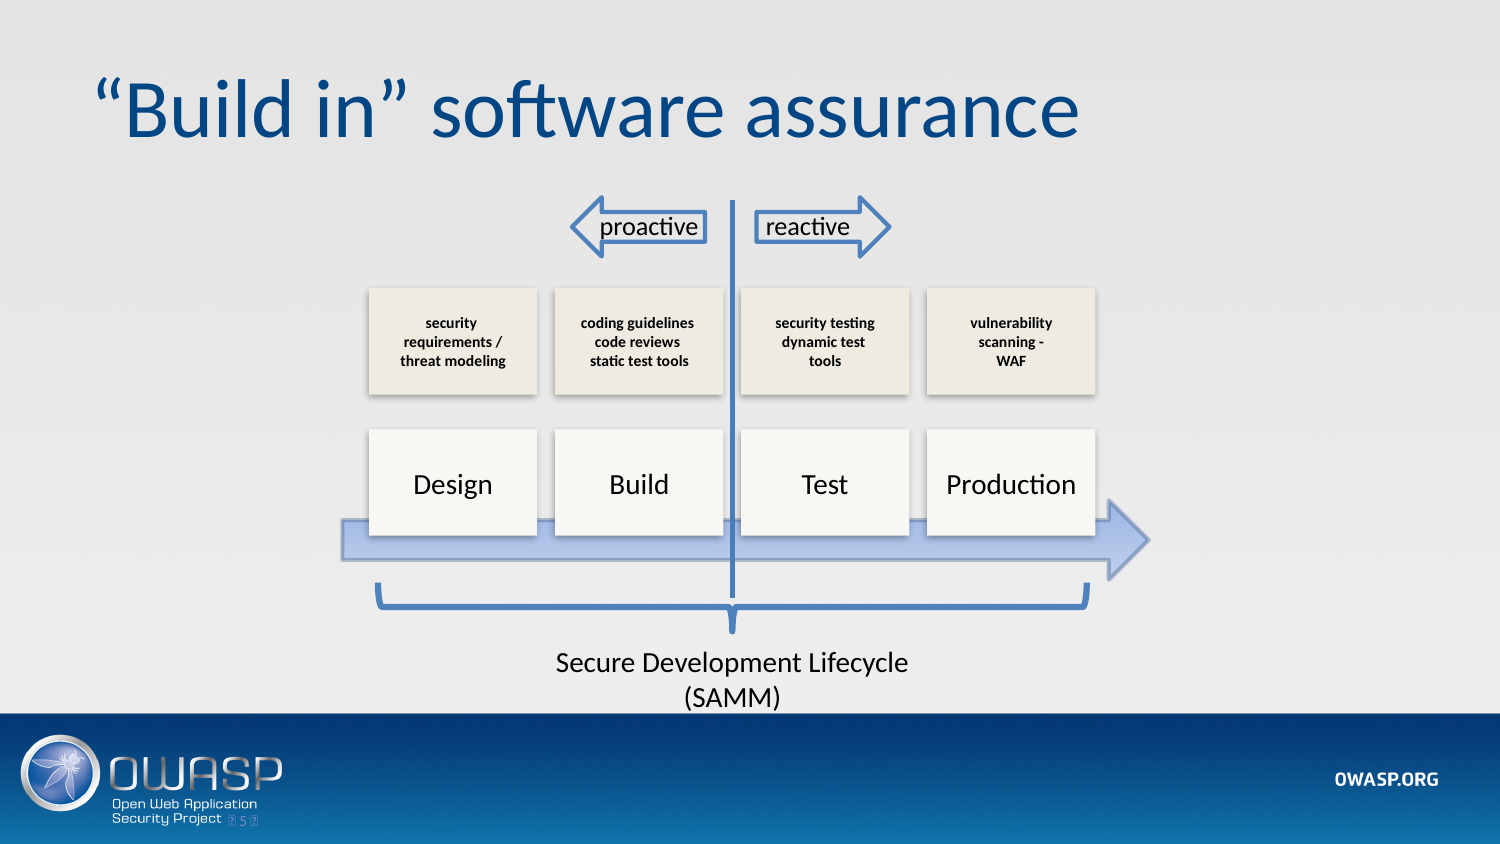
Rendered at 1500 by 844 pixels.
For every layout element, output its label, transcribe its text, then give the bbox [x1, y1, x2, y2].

text_box [595, 197, 602, 203]
text_box proactive [588, 203, 710, 247]
picture [0, 0, 1500, 844]
text_box coding guidelines code reviews static test tools [555, 288, 724, 395]
text_box Production [927, 429, 1096, 536]
text_box [572, 210, 588, 243]
text_box Secure Development Lifecycle (SAMM) [516, 637, 949, 719]
text_box security requirements / threat modeling [369, 288, 538, 395]
text_box Build [555, 429, 724, 536]
text_box  5  [216, 805, 705, 835]
text_box [737, 500, 1149, 580]
text_box vulnerability scanning - WAF [927, 288, 1096, 395]
text_box Test [741, 429, 910, 536]
title “Build in” software assurance [75, 33, 1425, 175]
text_box [342, 520, 727, 560]
text_box [859, 197, 890, 257]
text_box [377, 582, 1087, 632]
text_box security testing dynamic test tools [741, 288, 910, 395]
text_box reactive [754, 203, 862, 247]
text_box Design [369, 429, 538, 536]
text_box [592, 247, 602, 257]
